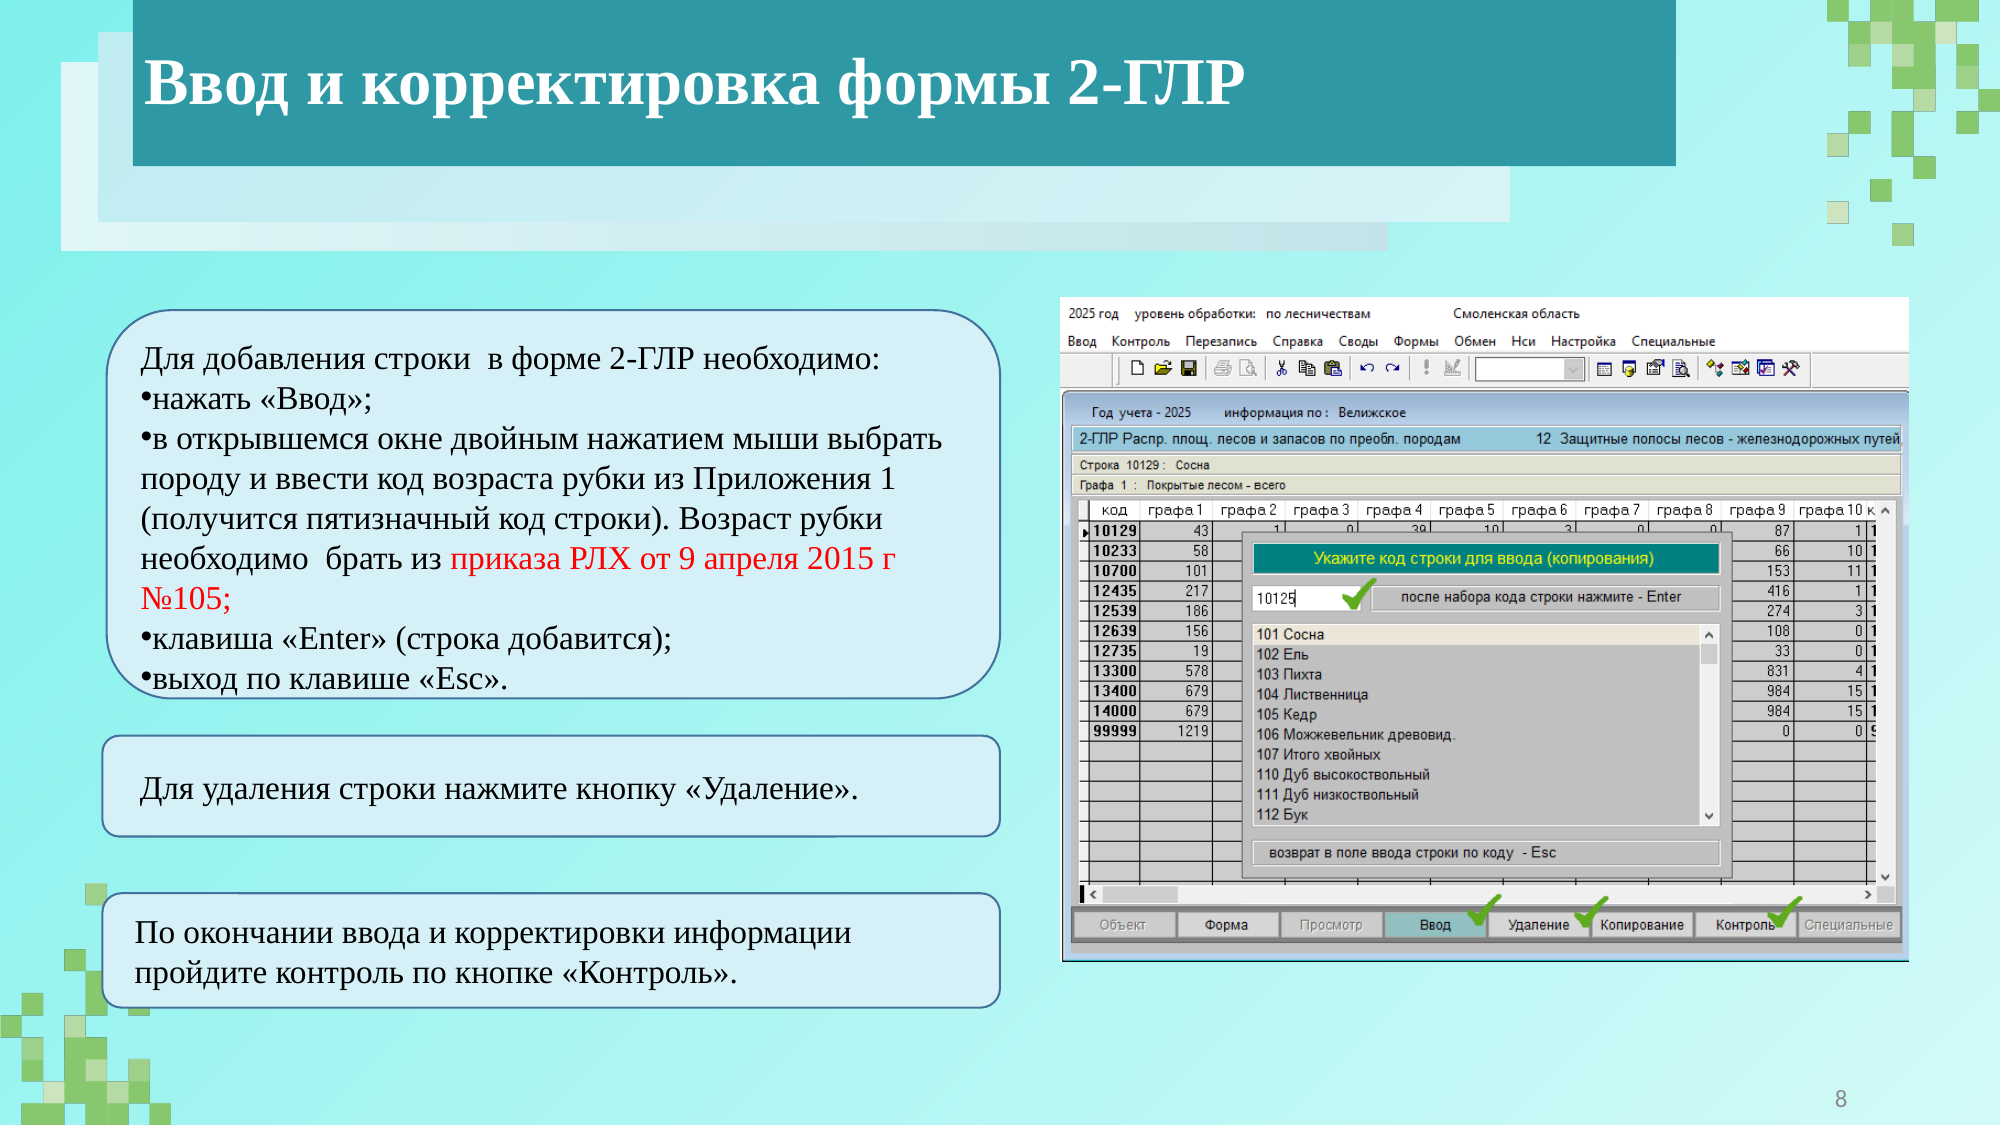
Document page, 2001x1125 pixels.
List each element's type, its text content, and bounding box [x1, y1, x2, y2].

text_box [1060, 297, 1909, 962]
text_box По окончании ввода и корректировки информации пройдите контроль по кнопке «Контроль». [170, 892, 1001, 1009]
text_box Для удаления строки нажмите кнопку «Удаление». [101, 734, 1001, 838]
picture [0, 883, 171, 1125]
text_box Для добавления строки в форме 2-ГЛР необходимо: нажать «Ввод»; в открывшемся окне двойным нажатием мыши выбрать породу и ввести код возраста рубки из Приложения 1 (получится пятизначный код строки). Возраст рубки необходимо брать из приказа РЛХ от 9 апреля 2015 г №105; клавиша «Enter» (строка добавится); выход по клавише «Esc». [105, 309, 1002, 700]
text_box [60, 0, 1676, 251]
slide_number 8 [1806, 1042, 1863, 1125]
picture [1827, 0, 2000, 246]
